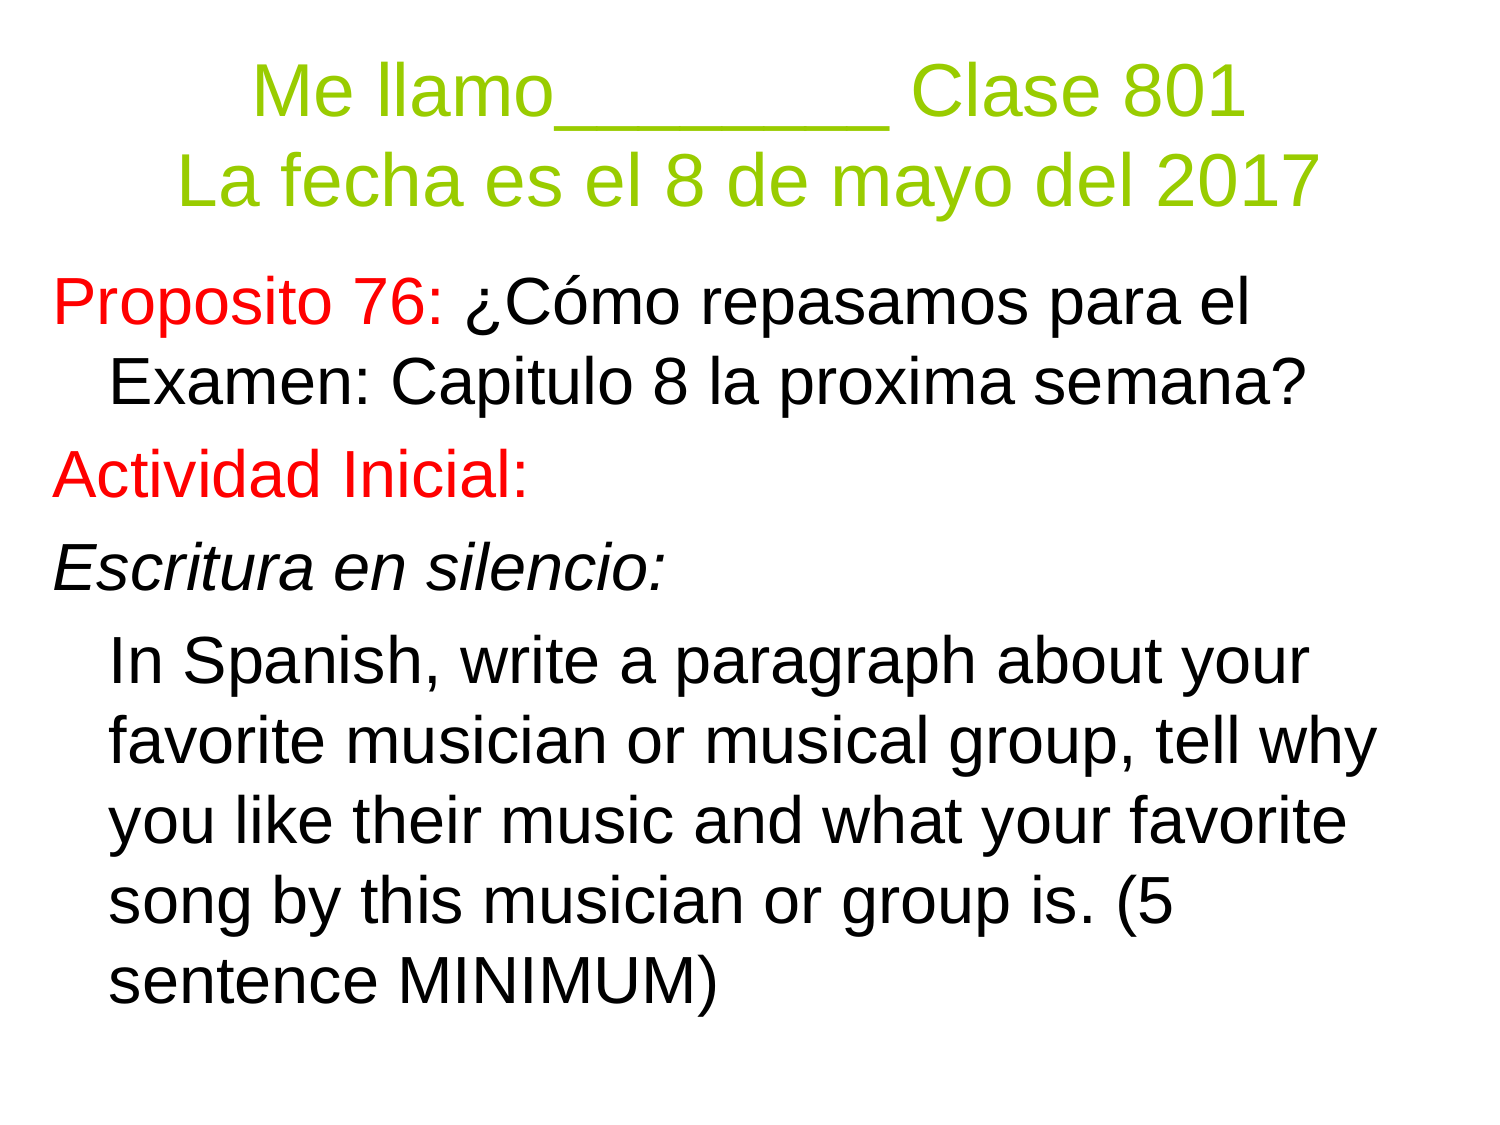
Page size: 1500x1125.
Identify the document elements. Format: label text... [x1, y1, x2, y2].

title Me llamo________ Clase 801 La fecha es el 8 de mayo del 2017 [37, 37, 1463, 225]
list Proposito 76: ¿Cómo repasamos para el Examen: Capitulo 8 la proxima semana? Actividad Inicial: Escritura en silencio: In Spanish, write a paragraph about your favorite musician or musical group, tell why you like their music and what your favorite song by this musician or group is. (5 sentence MINIMUM) [37, 249, 1450, 1075]
